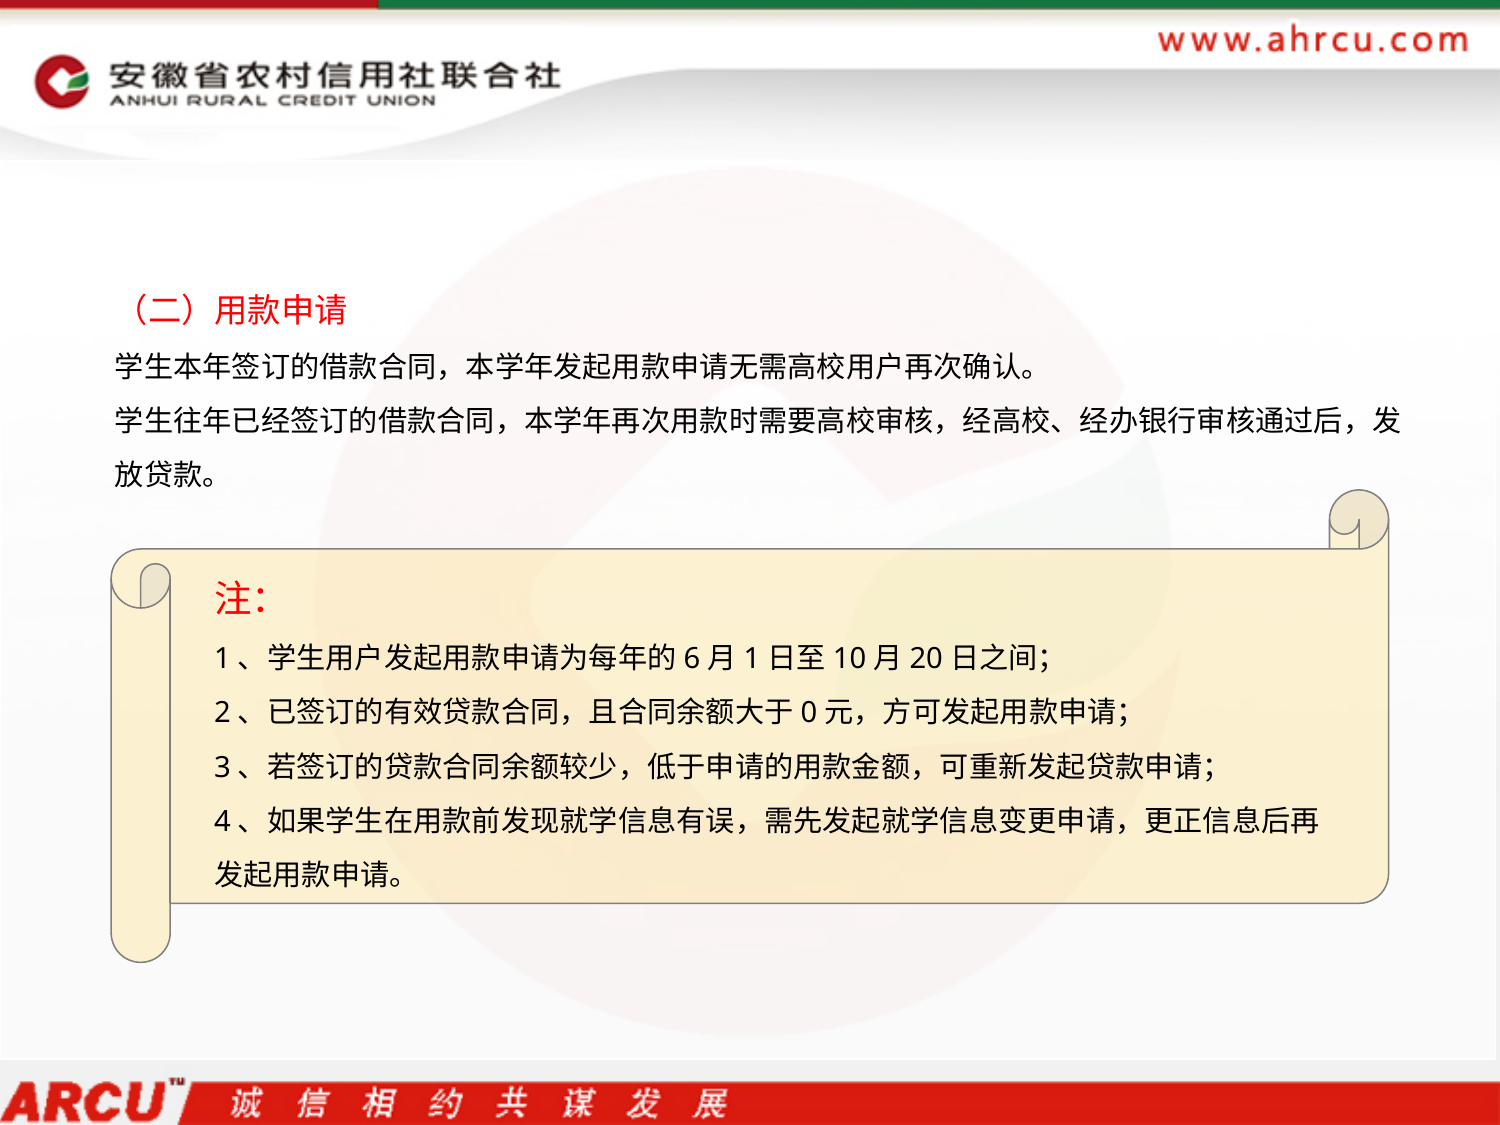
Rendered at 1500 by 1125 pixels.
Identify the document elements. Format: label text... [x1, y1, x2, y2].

picture [0, 0, 1500, 1125]
text_box [111, 716, 1389, 963]
text_box （二）用款申请 学生本年签订的借款合同，本学年发起用款申请无需高校用户再次确认。 学生往年已经签订的借款合同，本学年再次用款时需要高校审核，经高校、经办银行审核通过后，发放贷款。 [100, 267, 1425, 716]
text_box 注： 1、学生用户发起用款申请为每年的6月1日至10月20日之间； 2、已签订的有效贷款合同，且合同余额大于0元，方可发起用款申请； 3、若签订的贷款合同余额较少，低于申请的用款金额，可重新发起贷款申请； 4、如果学生在用款前发现就学信息有误，需先发起就学信息变更申请，更正信息后再发起用款申请。 [199, 558, 1344, 899]
